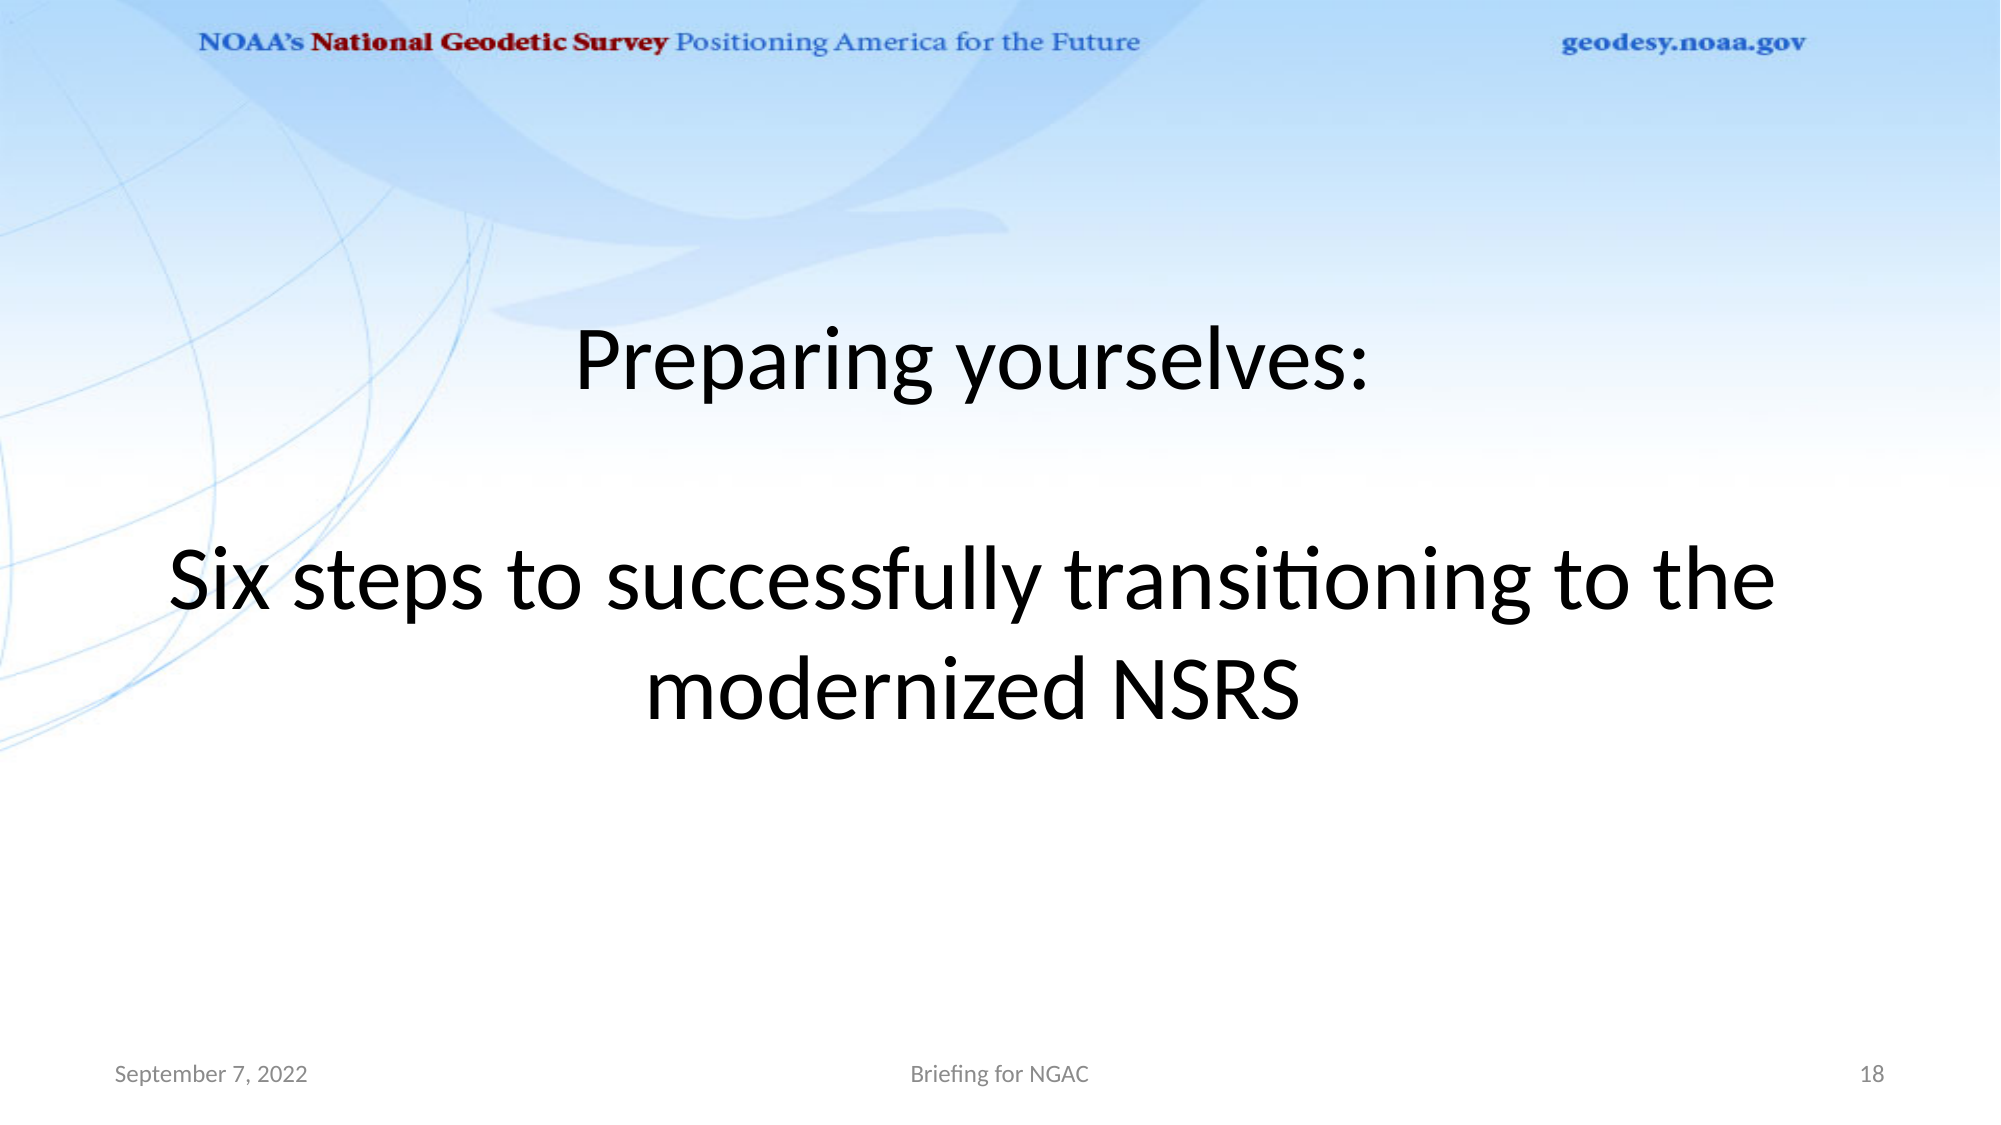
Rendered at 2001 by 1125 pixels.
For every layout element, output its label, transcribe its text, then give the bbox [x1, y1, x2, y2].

footer Briefing for NGAC [683, 1042, 1317, 1103]
picture [0, 0, 2001, 1125]
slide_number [99, 1042, 567, 1103]
title Preparing yourselves: Six steps to successfully transitioning to the modernized NSRS [99, 423, 1848, 612]
slide_number 18 [1433, 1042, 1900, 1103]
